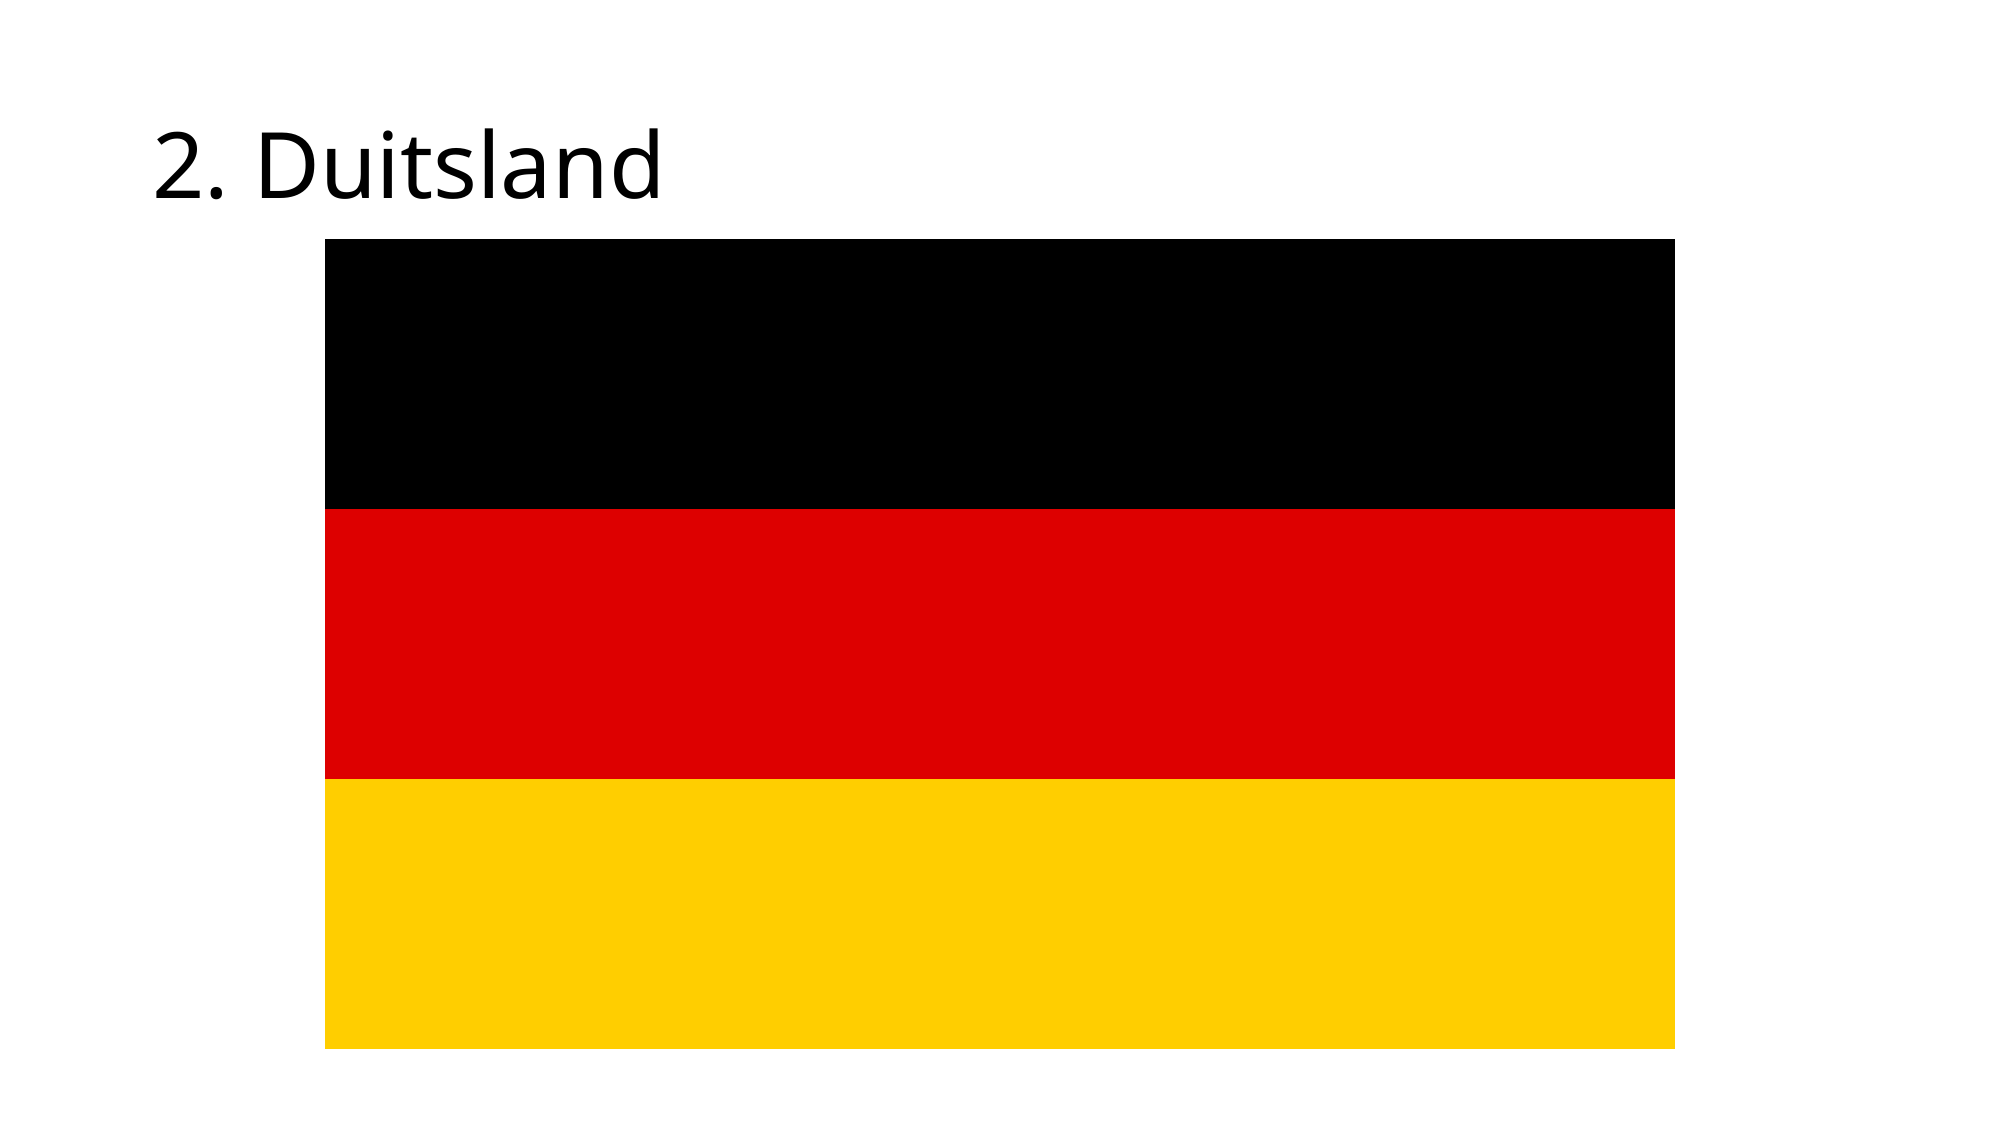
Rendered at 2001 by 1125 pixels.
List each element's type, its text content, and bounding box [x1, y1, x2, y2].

title 2. Duitsland [137, 59, 1863, 278]
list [325, 239, 1675, 1049]
